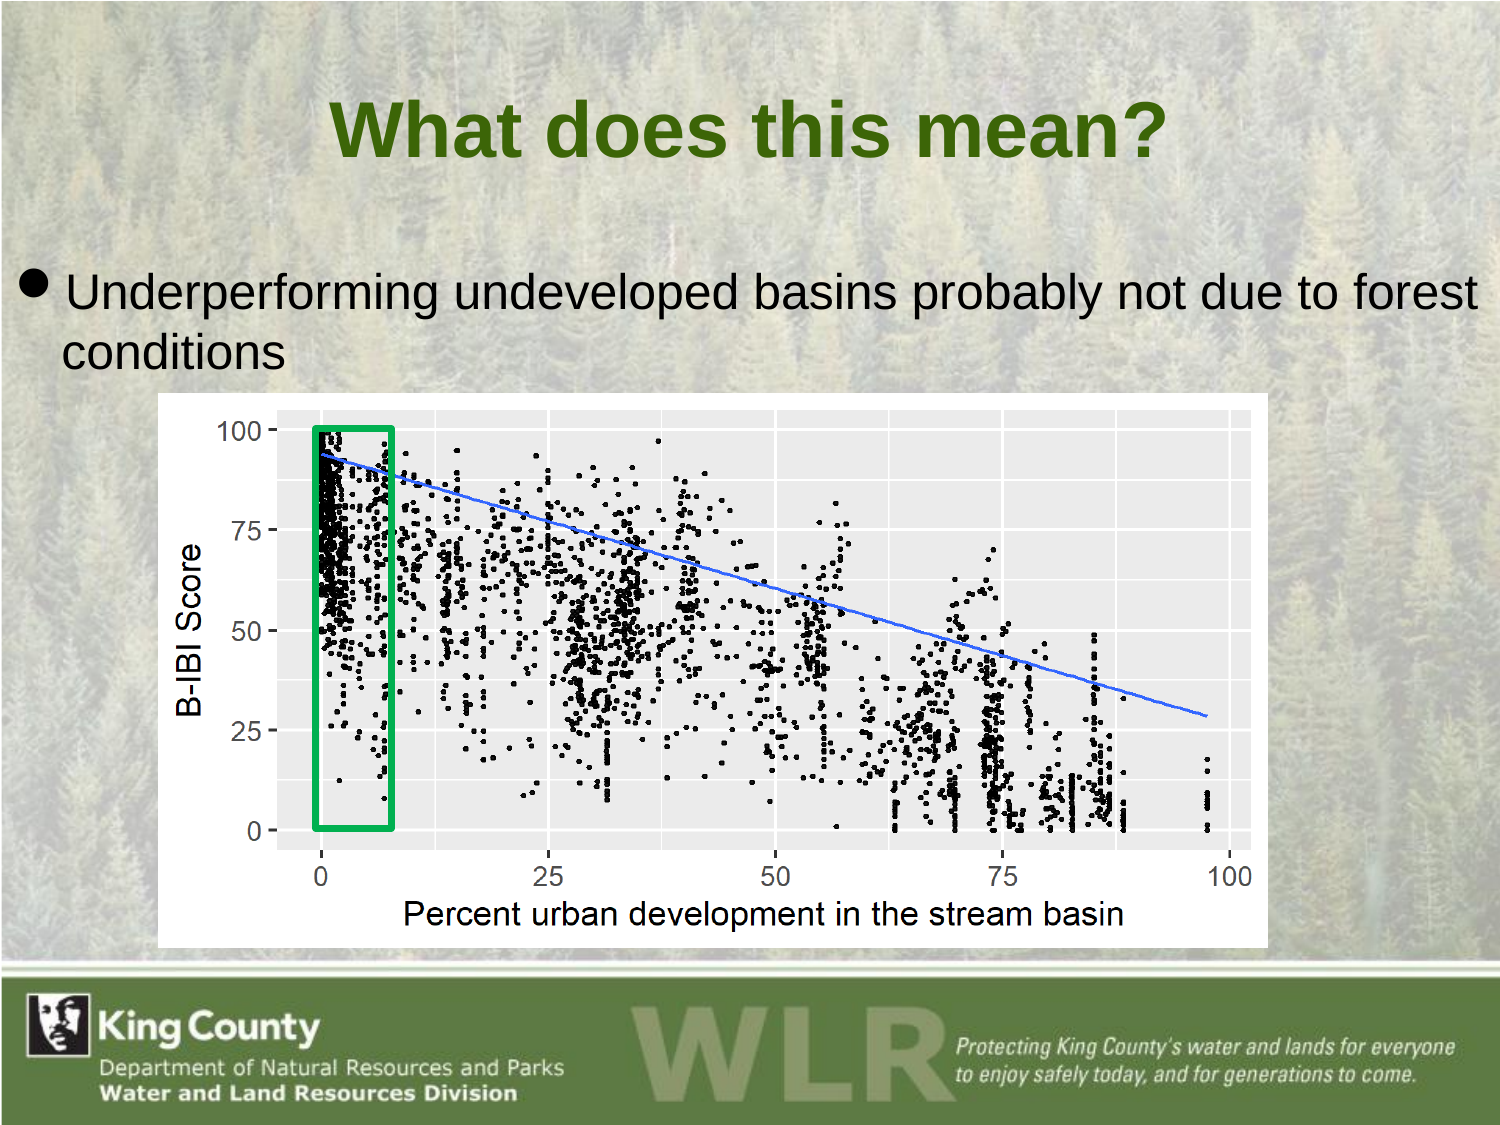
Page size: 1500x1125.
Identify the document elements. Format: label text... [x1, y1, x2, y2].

list Underperforming undeveloped basins probably not due to forest conditions [0, 251, 1500, 929]
title What does this mean? [127, 40, 1372, 181]
picture [1, 1, 1500, 251]
picture [1, 392, 1500, 1125]
